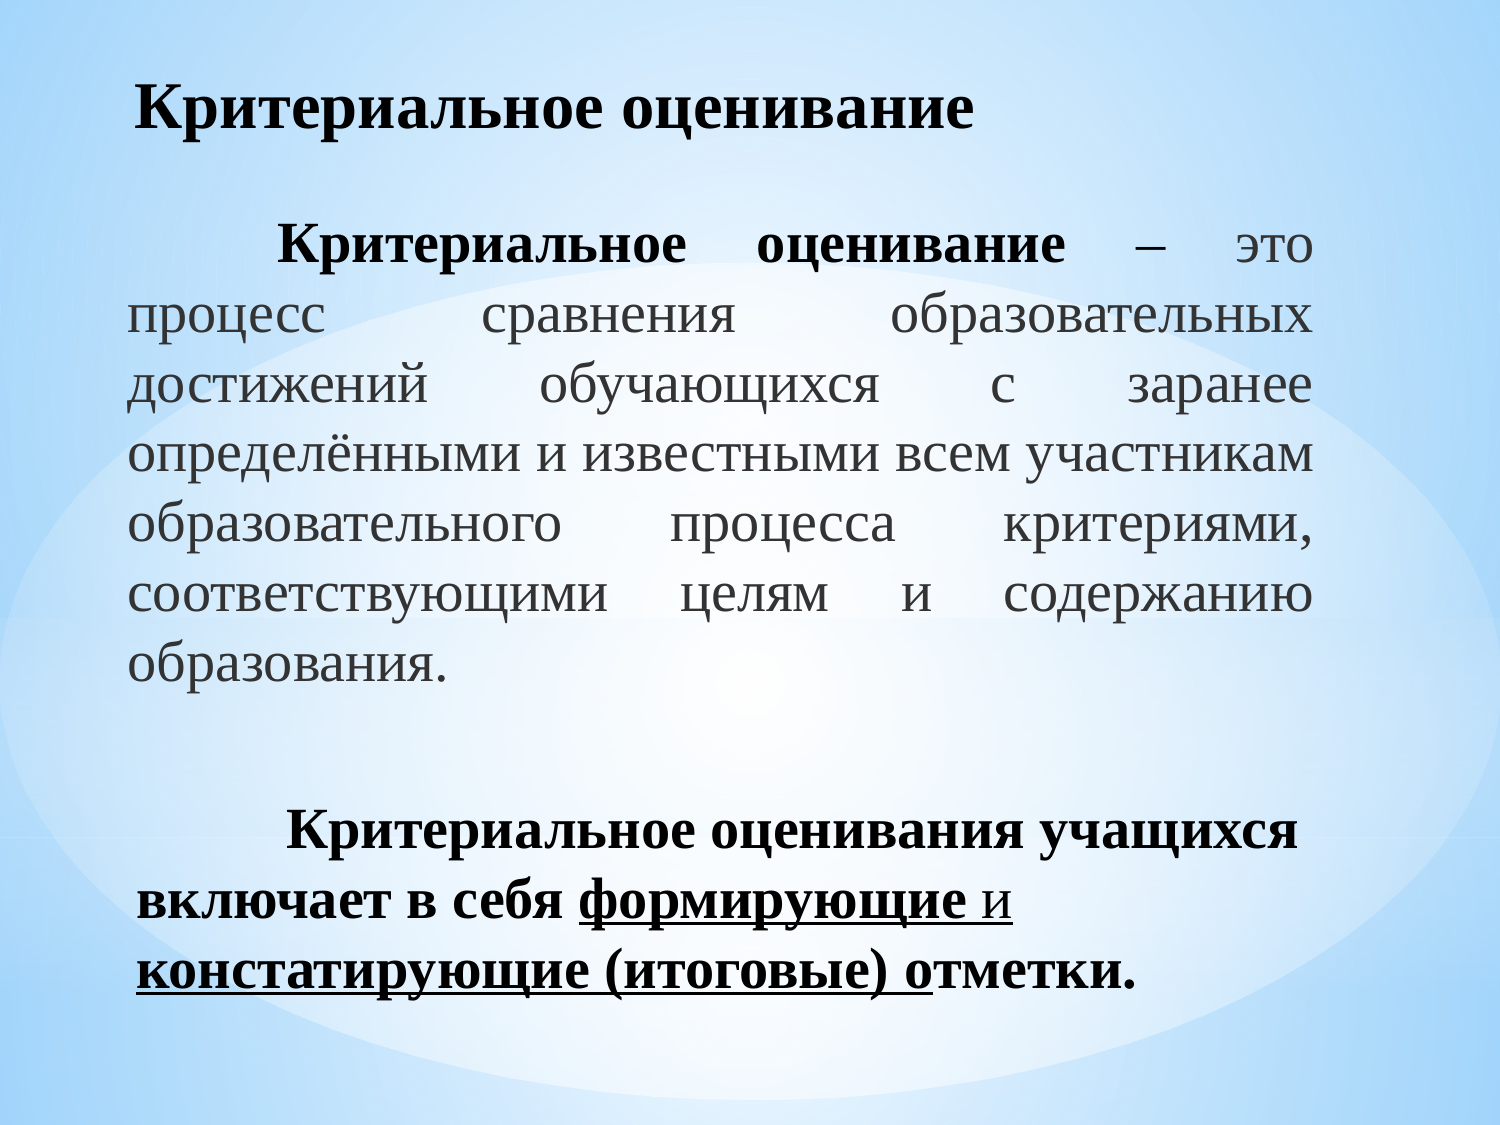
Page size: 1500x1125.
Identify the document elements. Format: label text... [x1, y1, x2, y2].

list Критериальное оценивание [112, 54, 1163, 196]
text_box Критериальное оценивания учащихся включает в себя формирующие и констатирующие (итоговые) отметки. [121, 712, 1356, 1008]
text_box Критериальное оценивание – это процесс сравнения образовательных достижений обучающихся с заранее определёнными и известными всем участникам образовательного процесса критериями, соответствующими целям и содержанию образования. [112, 196, 1329, 701]
